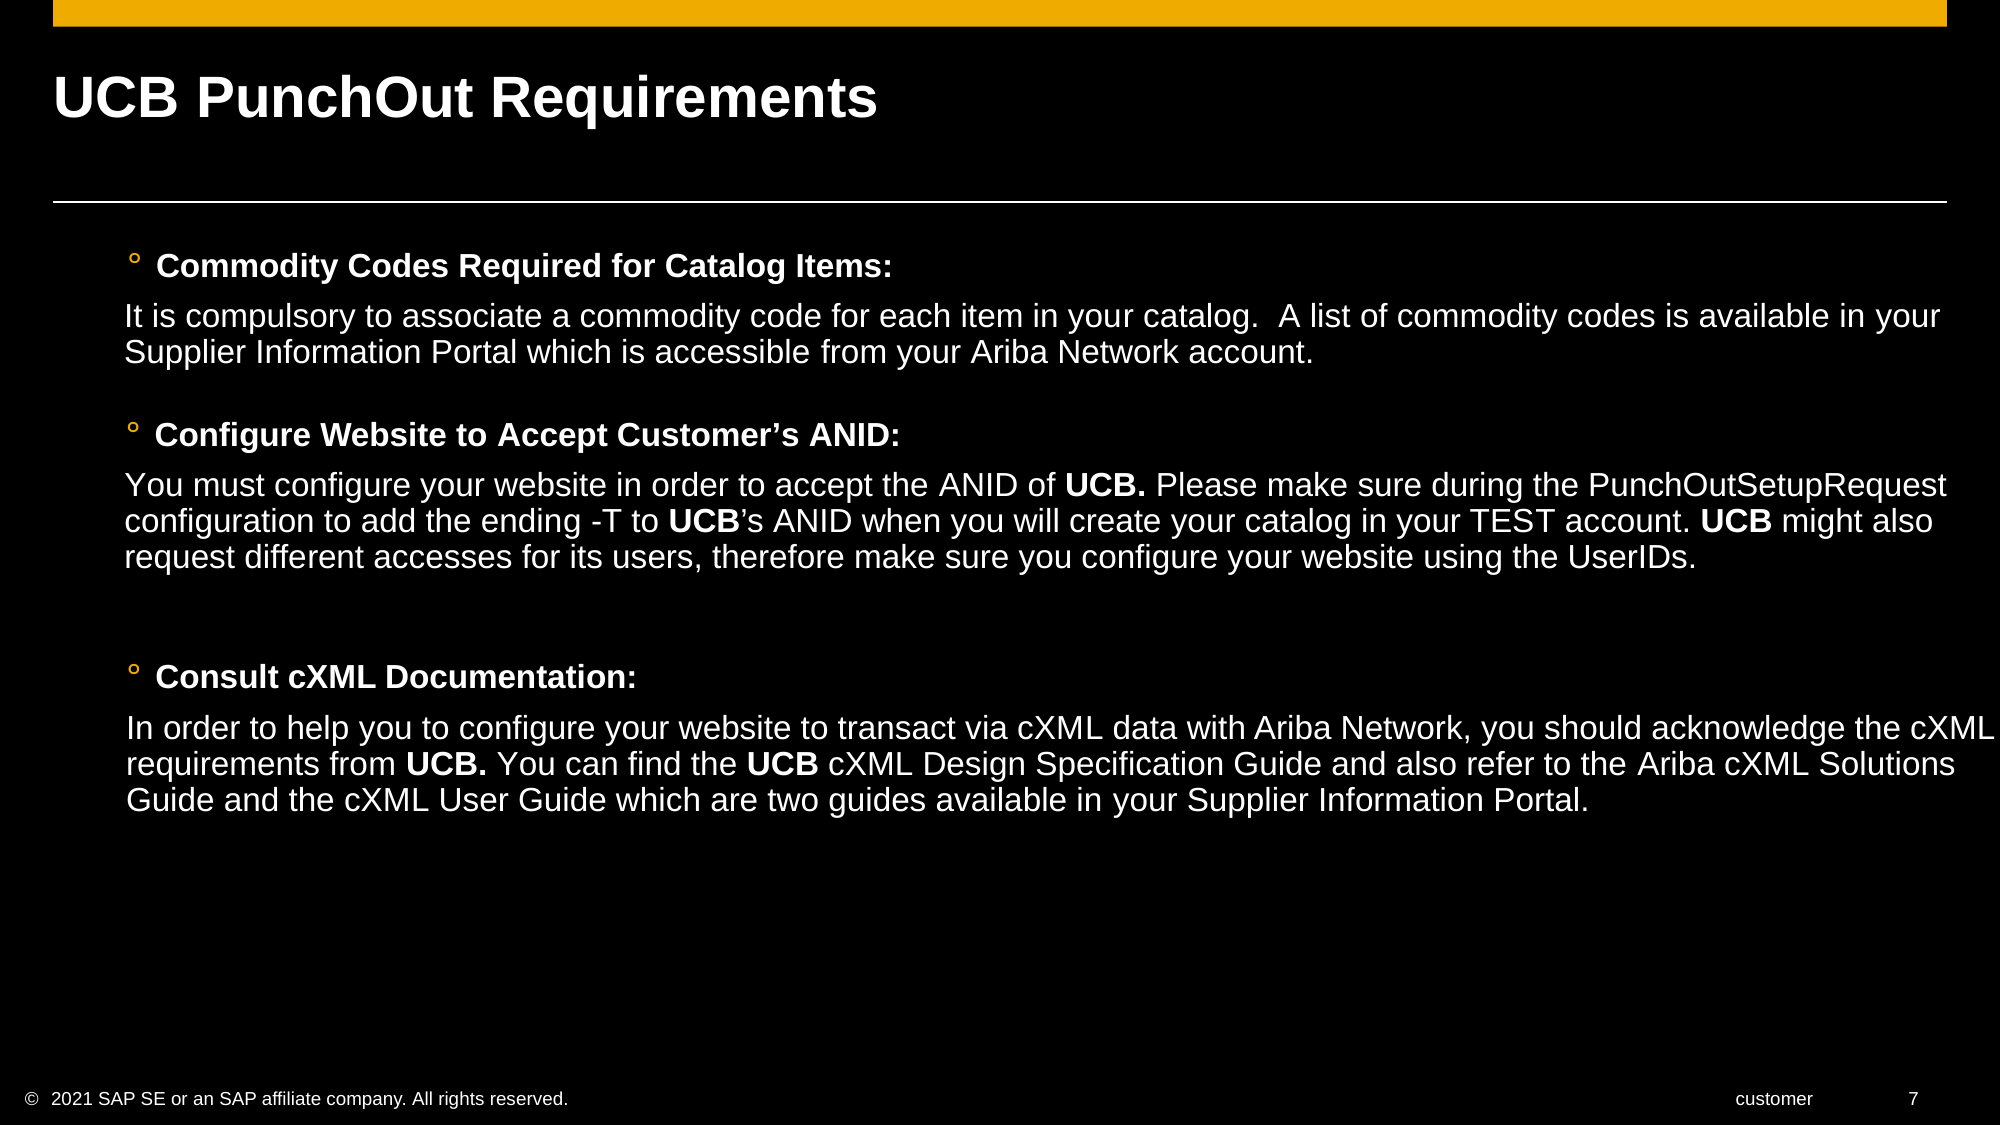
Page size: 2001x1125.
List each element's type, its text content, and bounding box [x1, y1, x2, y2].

text_box [0, 0, 2000, 1125]
text_box [52, 0, 1948, 27]
text_box In order to help you to configure your website to transact via cXML data withAriba Network, you should acknowledge the cXML requirements fromUCB.You can find theUCBcXML Design Specification Guide and also refer to the Ariba cXML Solutions Guide and the cXML User Guide which are two guides available in your Supplier Information Portal. [126, 706, 1997, 819]
text_box You must configure your website in order to accept the ANID ofUCB.Please make sure during the PunchOutSetupRequest configuration to add the ending-T toUCB’s ANID when you will create your catalog in your TEST account.UCBmight also request different accesses for its users, therefore make sure you configure your website using the UserIDs. [124, 463, 1948, 576]
text_box © 2021 SAP SE or an SAP affiliate company. All rights reserved. customer 7 [24, 1087, 1975, 1110]
text_box It is compulsory to associate a commodity code for each item in your catalog. A list of commodity codes is available in your Supplier Information Portal which is accessible from your Ariba Network account. [124, 294, 1941, 371]
text_box °Configure Website to Accept Customer’s ANID: [125, 413, 902, 453]
text_box °Consult cXML Documentation: [126, 655, 639, 696]
text_box UCBPunchOut Requirements [53, 59, 880, 130]
text_box °Commodity Codes Required for Catalog Items: [127, 243, 895, 284]
